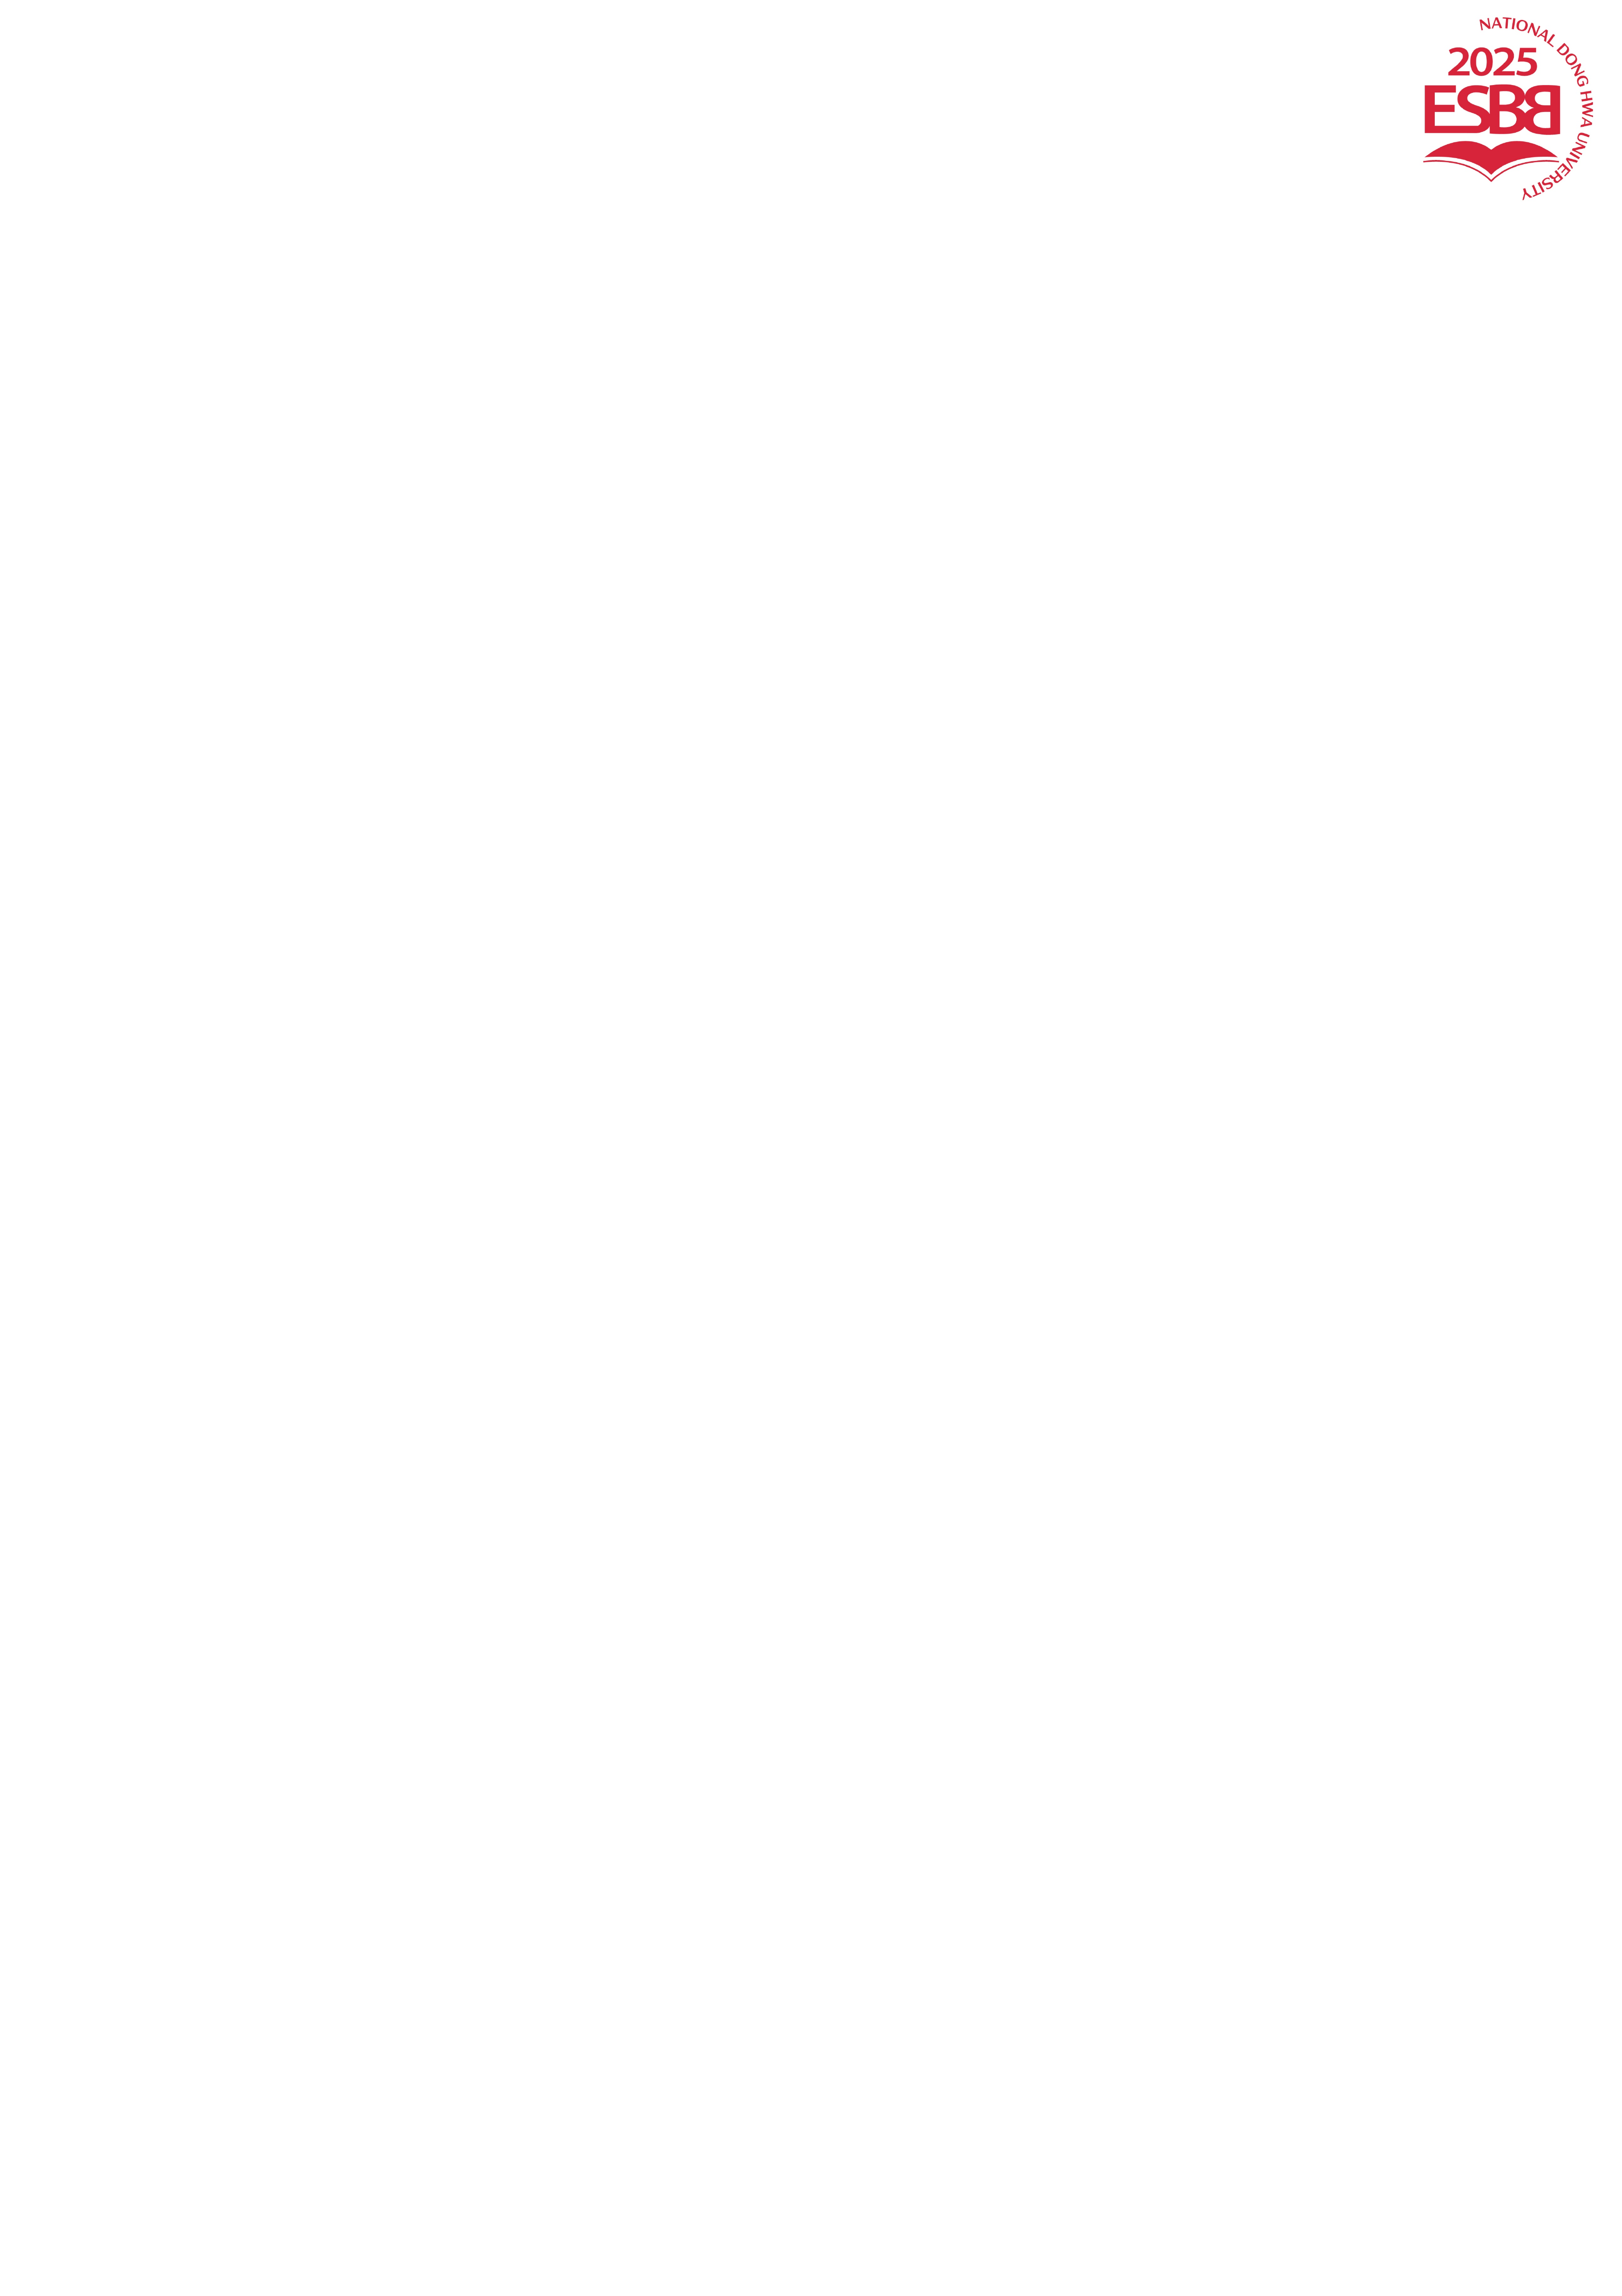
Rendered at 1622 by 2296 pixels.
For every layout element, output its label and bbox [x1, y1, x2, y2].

picture [1399, 0, 1617, 218]
